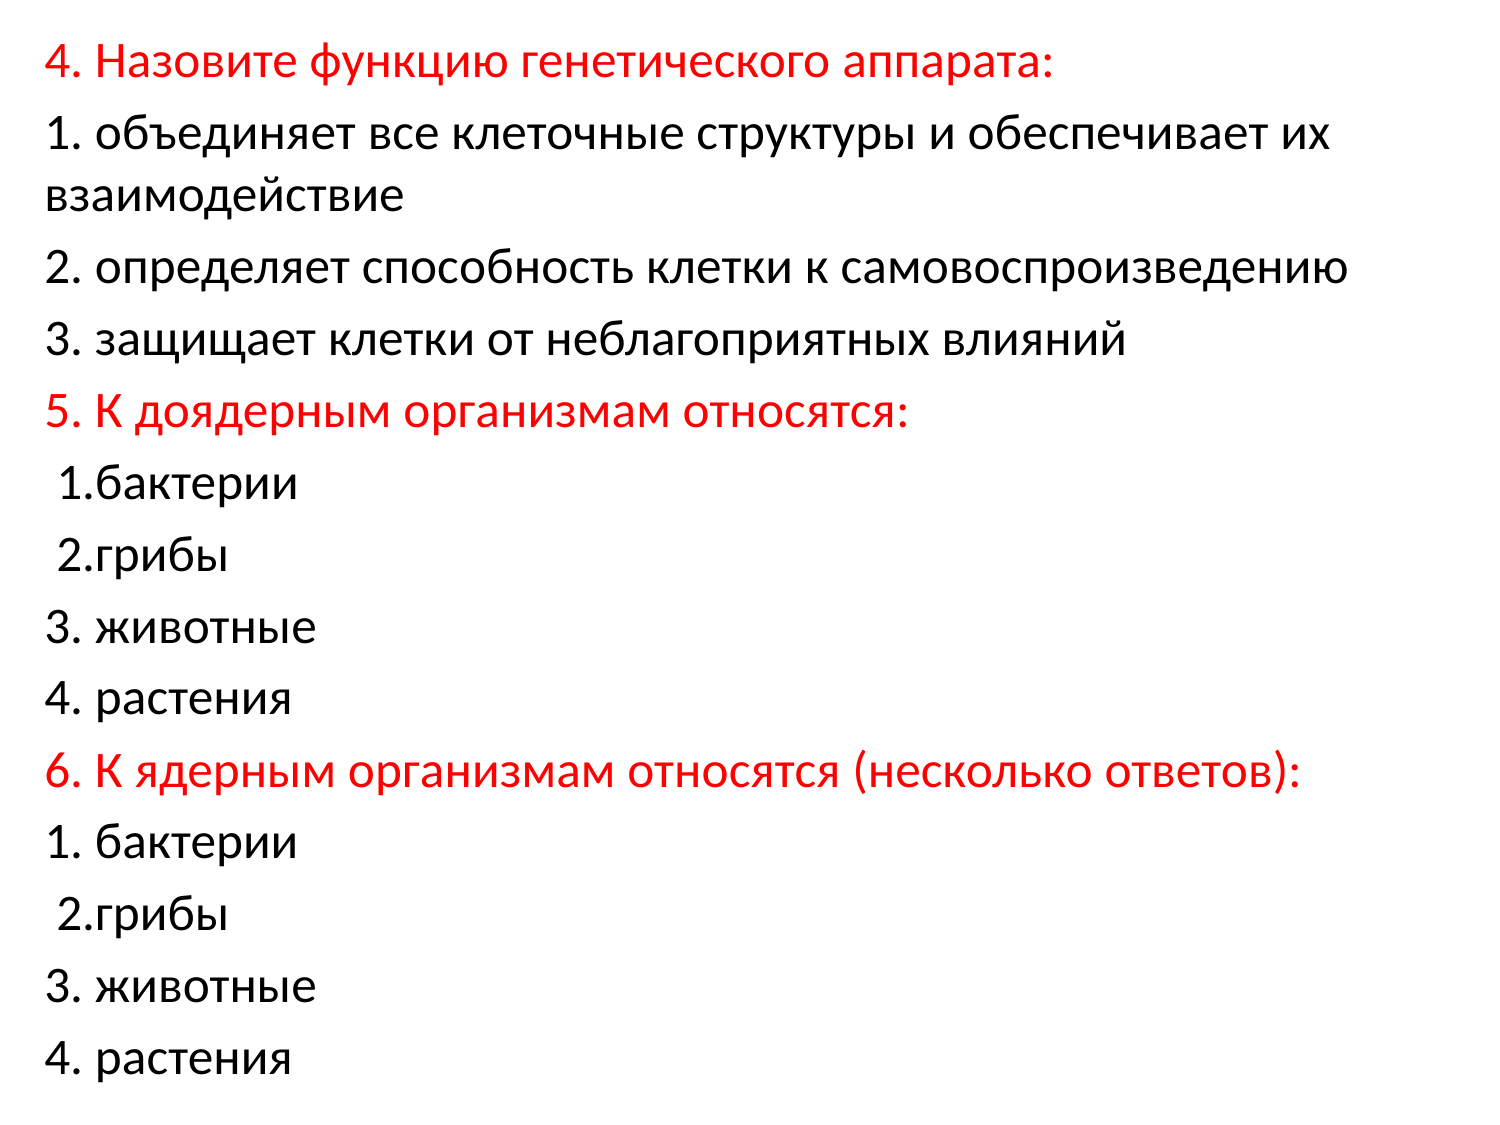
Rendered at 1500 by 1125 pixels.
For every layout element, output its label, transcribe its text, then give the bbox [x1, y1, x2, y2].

list 4. Назовите функцию генетического аппарата: 1. объединяет все клеточные структуры и обеспечивает их взаимодействие 2. определяет способность клетки к самовоспроизведению 3. защищает клетки от неблагоприятных влияний 5. К доядерным организмам относятся: 1.бактерии 2.грибы 3. животные 4. растения 6. К ядерным организмам относятся (несколько ответов): 1. бактерии 2.грибы 3. животные 4. растения [29, 19, 1471, 1094]
